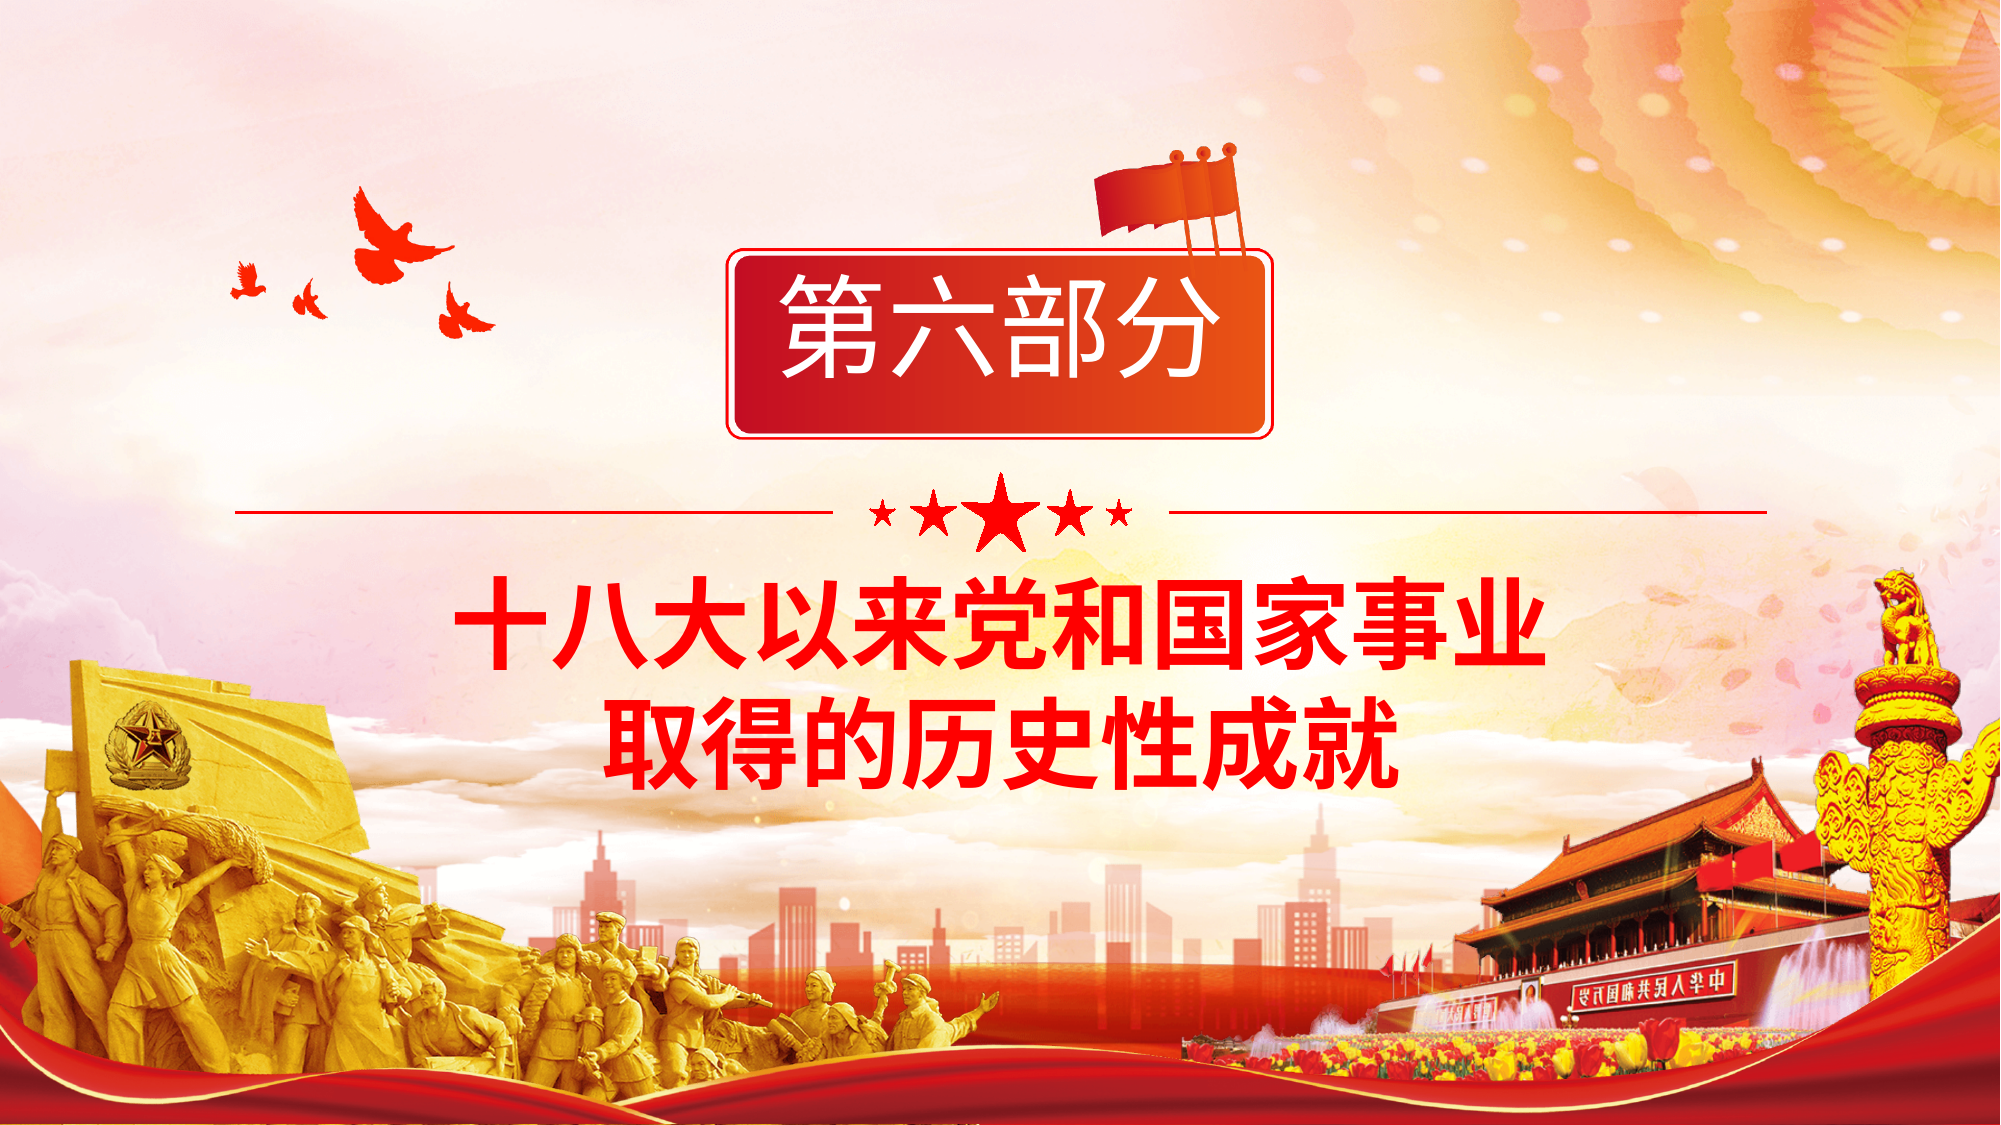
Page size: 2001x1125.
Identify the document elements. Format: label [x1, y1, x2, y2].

picture [0, 0, 2000, 1125]
text_box [499, 0, 1501, 471]
text_box [235, 471, 1767, 553]
text_box [499, 553, 1501, 653]
